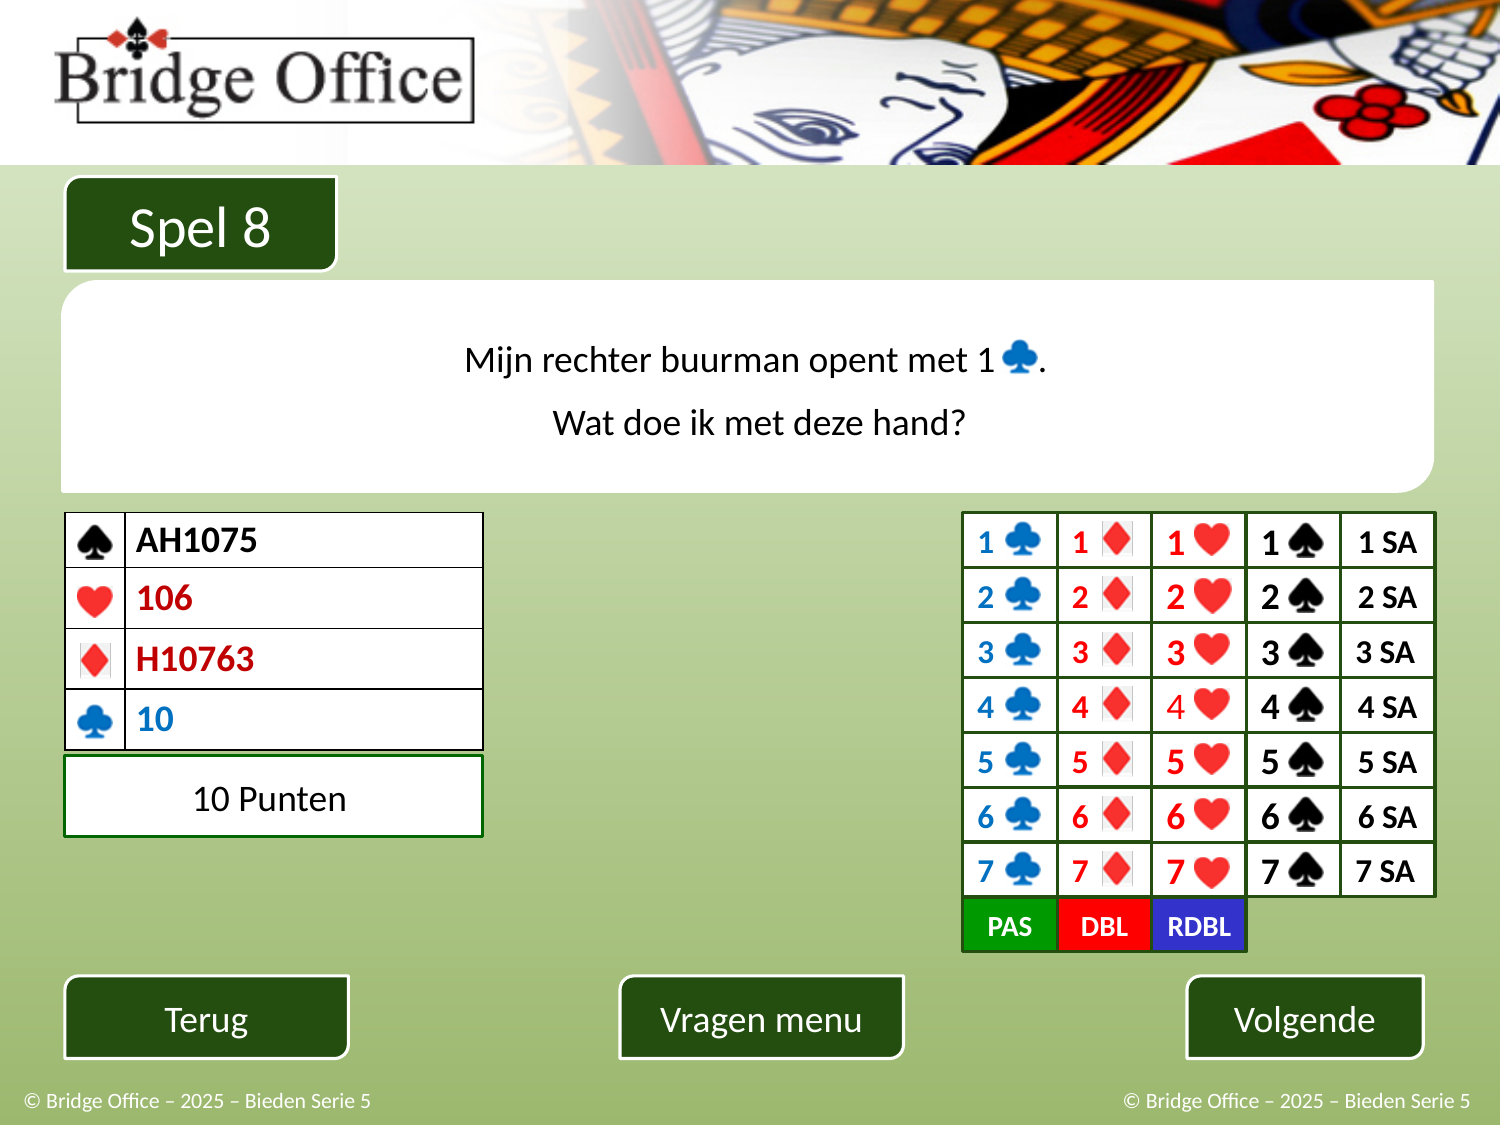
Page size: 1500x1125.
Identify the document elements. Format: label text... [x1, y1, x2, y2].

text_box 4 [961, 676, 1059, 734]
text_box 1 [1153, 511, 1245, 569]
text_box 2 SA [1339, 569, 1437, 621]
text_box 6 [961, 786, 1056, 841]
picture [1004, 631, 1041, 668]
picture [1004, 741, 1041, 778]
text_box Wat doe ik met deze hand? [537, 390, 986, 451]
picture [1193, 798, 1230, 830]
text_box RDBL [1153, 898, 1248, 953]
text_box © Bridge Office – 2025 – Bieden Serie 5 [8, 1079, 393, 1121]
picture [77, 524, 114, 561]
picture [1288, 851, 1324, 887]
text_box 10 Punten [63, 754, 484, 838]
text_box 3 [961, 621, 1056, 676]
table_cell H10763 [126, 629, 482, 688]
text_box 5 [1248, 734, 1339, 786]
text_box 2 [961, 569, 1056, 621]
text_box 5 [1059, 734, 1153, 786]
picture [1099, 686, 1135, 723]
picture [1004, 686, 1041, 723]
text_box 4 [1150, 676, 1245, 734]
text_box 3 SA [1339, 621, 1437, 676]
text_box 6 SA [1339, 786, 1437, 844]
text_box Terug [63, 974, 350, 1061]
text_box 6 [1245, 786, 1339, 841]
text_box 1 [1245, 511, 1342, 569]
text_box 7 SA [1339, 844, 1437, 898]
text_box 1 [961, 511, 1059, 569]
picture [1004, 851, 1041, 887]
table_header AH1075 [126, 513, 482, 567]
picture [1193, 523, 1230, 556]
picture [1288, 741, 1324, 778]
text_box 4 [1245, 676, 1339, 734]
text_box 5 [1153, 734, 1248, 786]
text_box Spel 8 [63, 179, 339, 273]
text_box 4 SA [1339, 676, 1437, 734]
picture [1194, 633, 1230, 666]
text_box 3 [1056, 621, 1150, 676]
picture [1288, 631, 1324, 668]
picture [77, 703, 114, 740]
table_cell [66, 568, 124, 628]
picture [1193, 743, 1230, 776]
picture [1099, 521, 1135, 558]
table_cell 10 [126, 690, 482, 749]
text_box PAS [961, 896, 1059, 953]
text_box © Bridge Office – 2025 – Bieden Serie 5 [1107, 1079, 1500, 1121]
text_box 5 [961, 734, 1059, 786]
picture [1193, 578, 1232, 614]
text_box 5 SA [1339, 734, 1437, 786]
text_box DBL [1059, 898, 1153, 953]
picture [77, 643, 114, 679]
picture [1288, 576, 1324, 613]
table_cell [66, 690, 124, 749]
text_box 2 [1153, 569, 1245, 621]
picture [1193, 857, 1230, 890]
text_box 6 [1056, 786, 1150, 841]
picture [0, 0, 1500, 166]
text_box 3 [1245, 621, 1339, 676]
picture [1099, 631, 1135, 668]
text_box [61, 280, 1435, 493]
picture [1288, 686, 1324, 723]
picture [1099, 576, 1135, 613]
picture [1001, 339, 1038, 375]
picture [1099, 796, 1135, 833]
text_box Volgende [1185, 974, 1425, 1061]
text_box 1 [1059, 511, 1153, 569]
picture [1004, 796, 1041, 833]
picture [1193, 688, 1230, 721]
picture [1099, 851, 1135, 887]
text_box 2 [1056, 569, 1153, 621]
text_box 2 [1245, 569, 1339, 621]
text_box Vragen menu [618, 974, 906, 1061]
table_cell 106 [126, 568, 482, 628]
text_box 7 [1056, 841, 1150, 898]
picture [1288, 796, 1324, 832]
text_box 7 [1150, 841, 1245, 898]
picture [1288, 521, 1325, 558]
text_box 1 SA [1342, 511, 1437, 569]
text_box 7 [961, 841, 1056, 896]
text_box 4 [1059, 676, 1150, 734]
picture [77, 585, 114, 618]
text_box Mijn rechter buurman opent met 1 . [449, 327, 1075, 388]
picture [1004, 576, 1041, 613]
text_box 3 [1150, 621, 1245, 676]
picture [1004, 521, 1041, 558]
table_header [66, 513, 124, 567]
picture [1099, 741, 1135, 778]
table_cell [66, 629, 124, 688]
text_box 6 [1150, 786, 1245, 841]
text_box 7 [1245, 841, 1339, 898]
